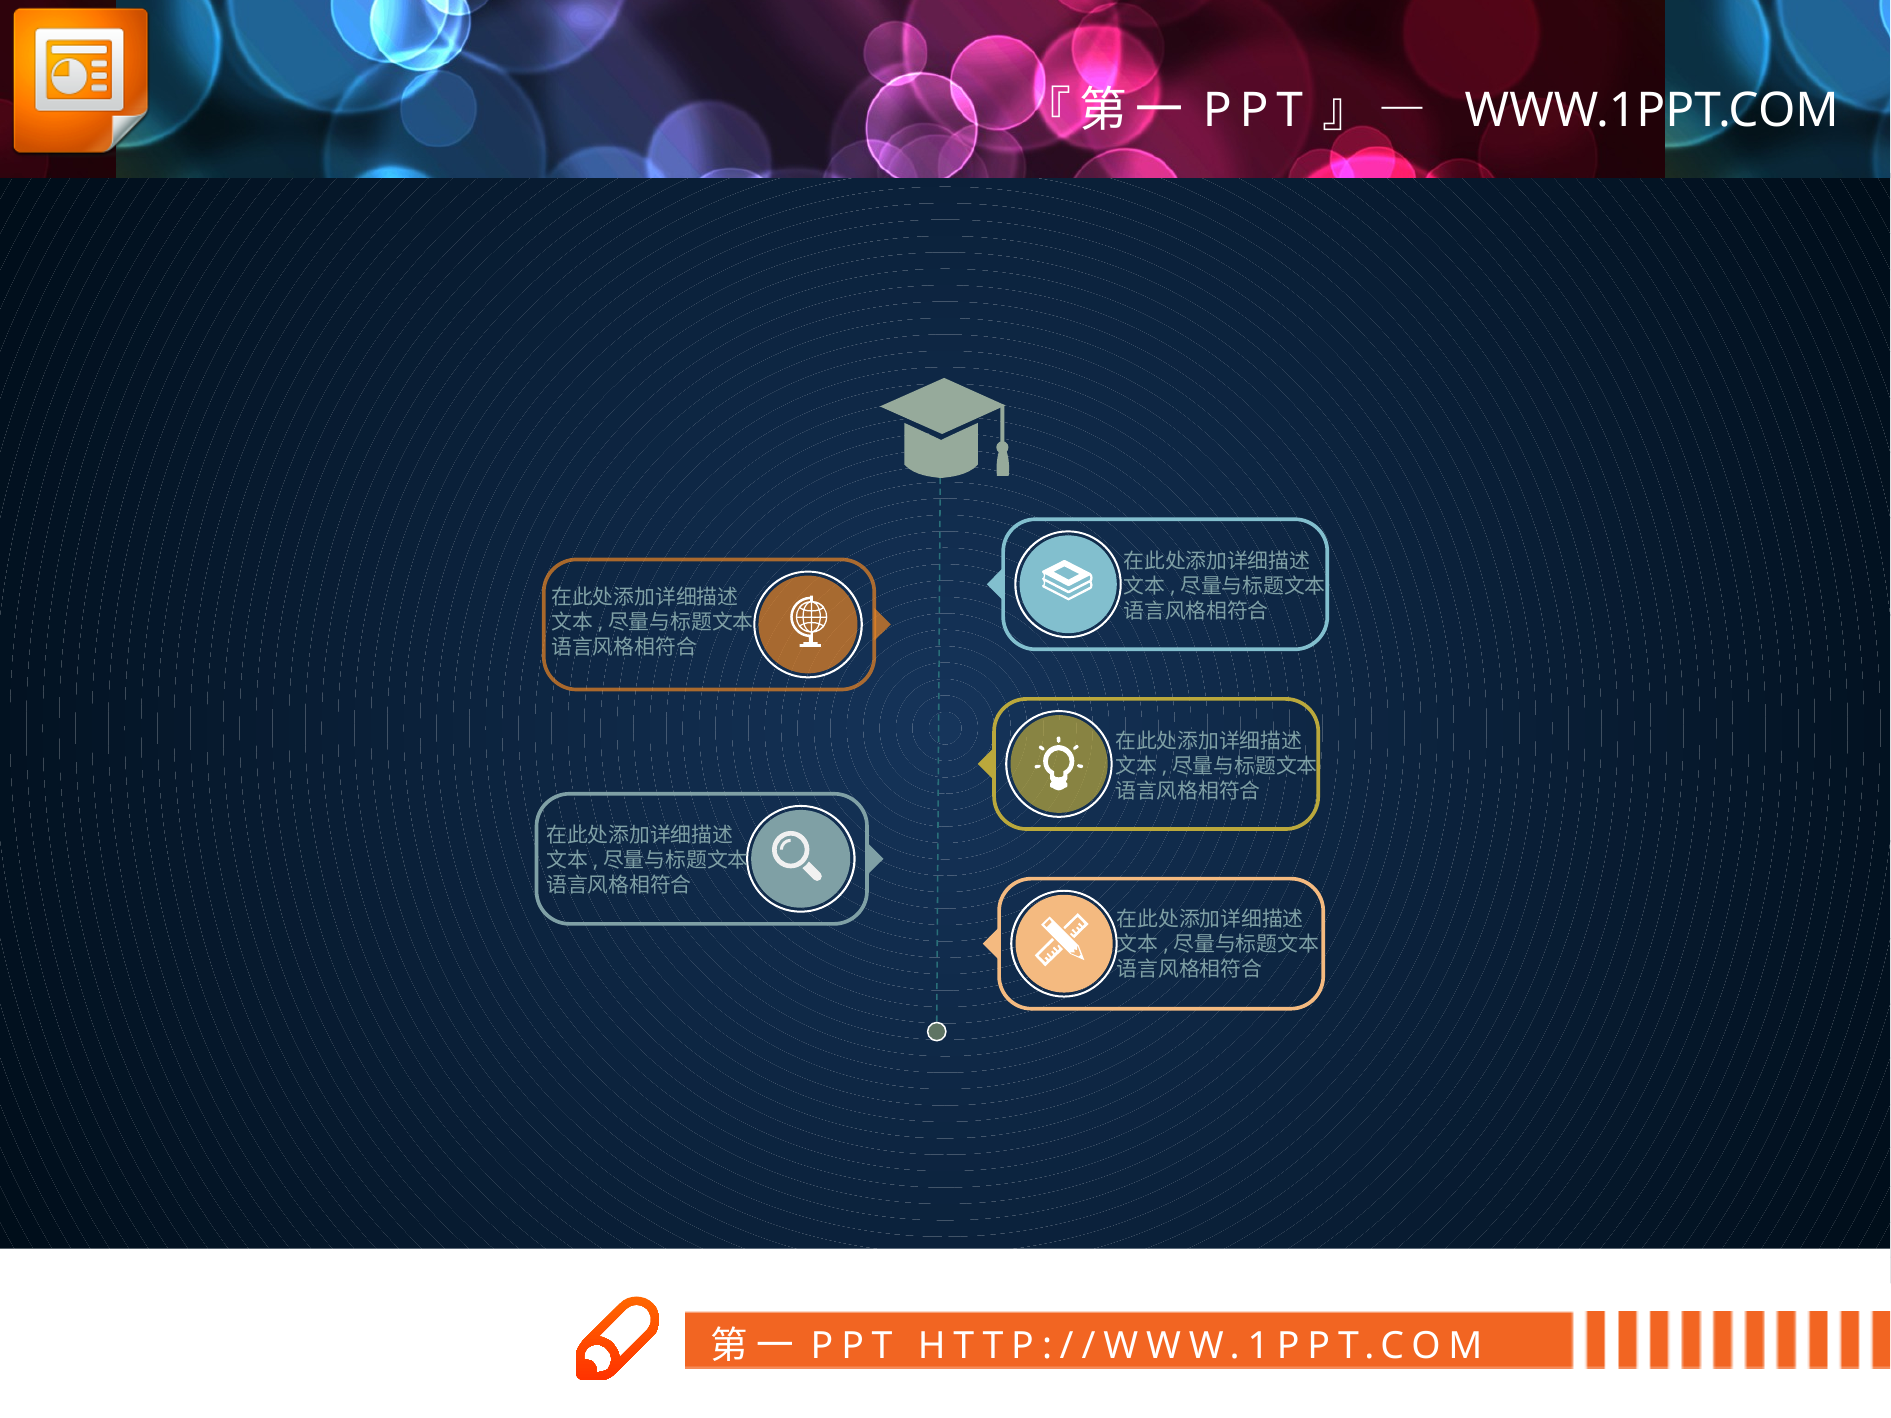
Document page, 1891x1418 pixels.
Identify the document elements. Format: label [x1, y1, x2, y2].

text_box [986, 517, 1354, 652]
text_box [531, 791, 884, 926]
text_box [879, 377, 1011, 478]
text_box [977, 696, 1346, 831]
picture [685, 1311, 1891, 1369]
text_box [927, 1022, 946, 1041]
text_box [536, 557, 891, 692]
picture [0, 0, 1891, 178]
text_box [936, 478, 941, 1023]
text_box [982, 876, 1347, 1011]
